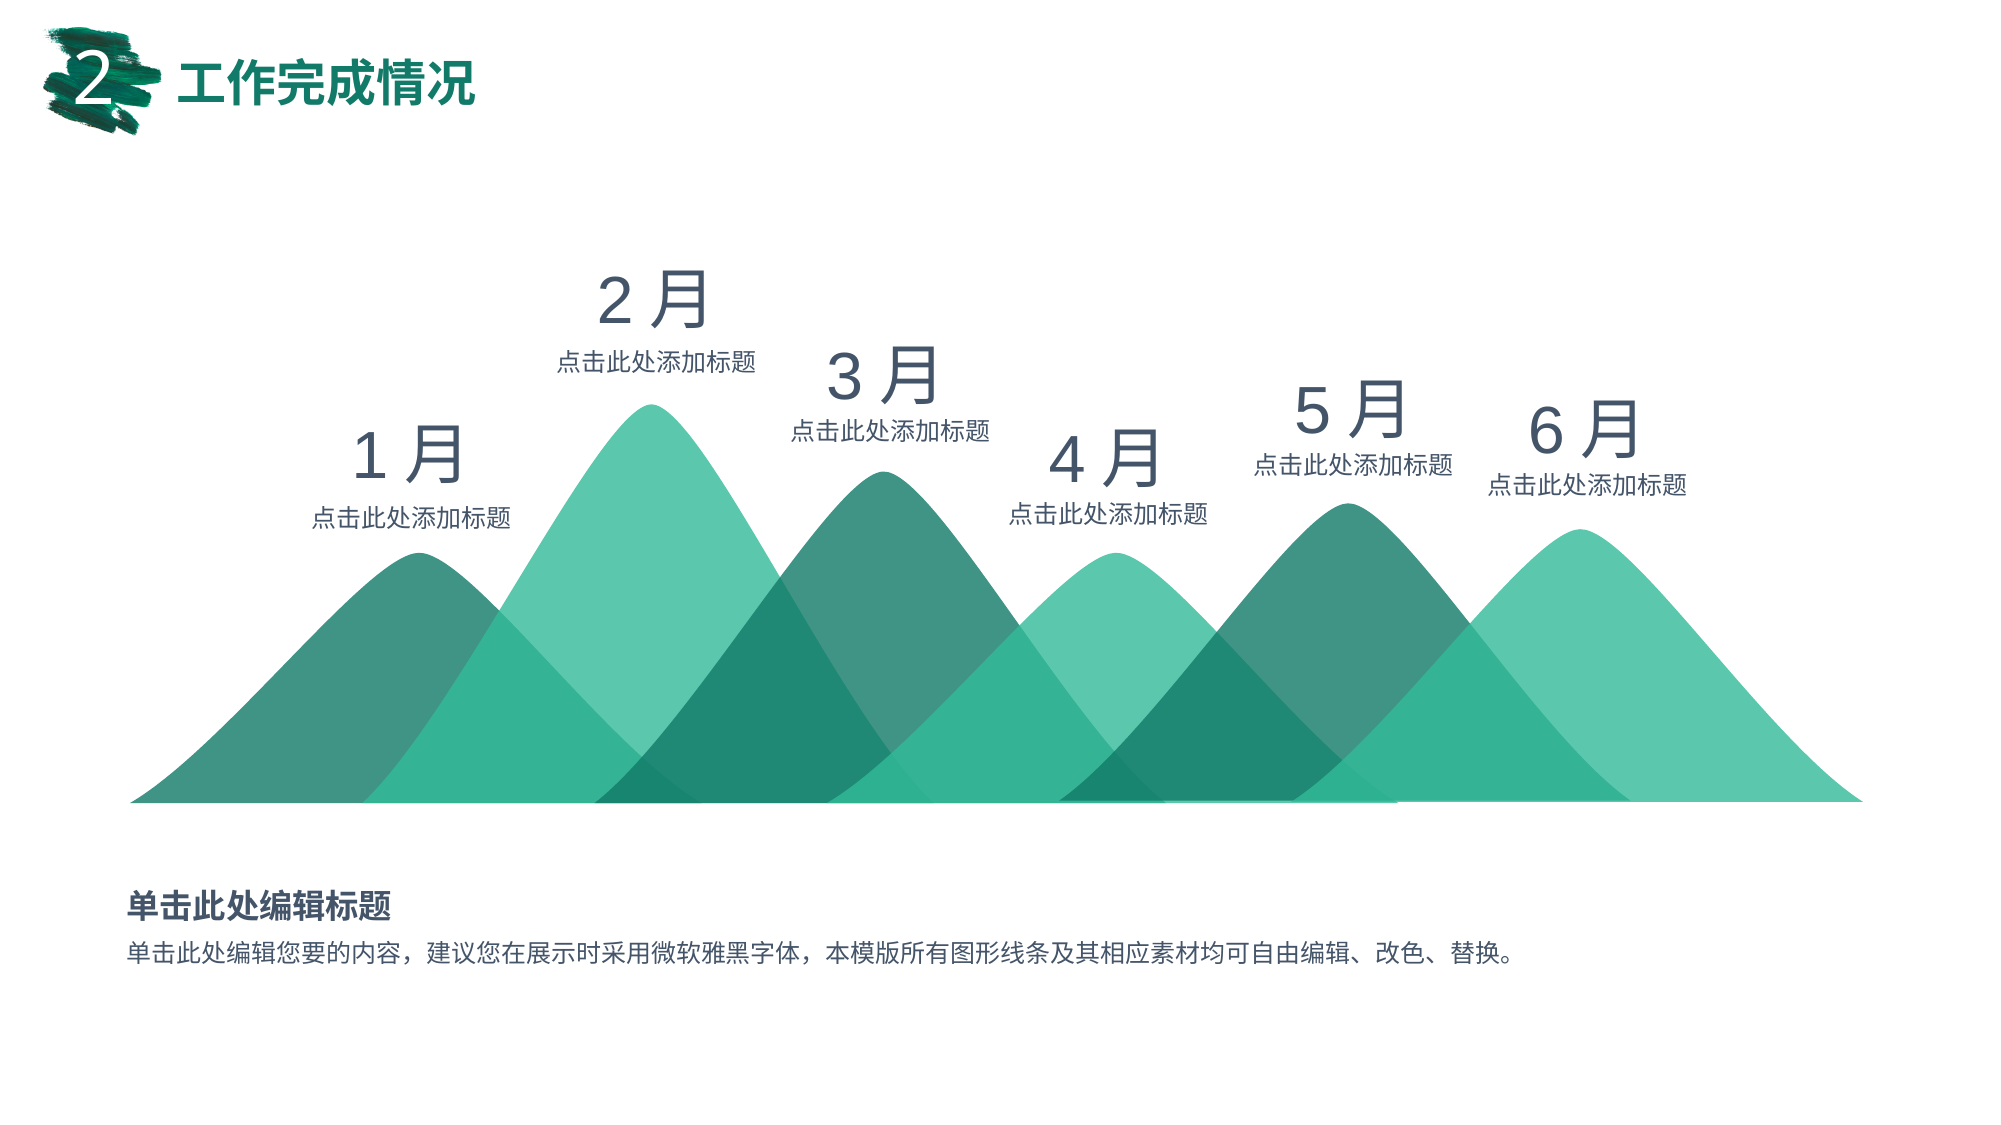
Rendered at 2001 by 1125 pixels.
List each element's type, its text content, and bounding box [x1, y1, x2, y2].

text_box 点击此处添加标题 [1221, 442, 1487, 488]
text_box 点击此处添加标题 [523, 339, 790, 385]
text_box [826, 552, 1399, 804]
text_box 点击此处添加标题 [980, 491, 1236, 537]
text_box 点击此处添加标题 [1454, 462, 1721, 508]
text_box 4月 [1020, 408, 1197, 491]
text_box [129, 552, 499, 804]
text_box [594, 471, 1019, 804]
text_box 5月 [1279, 359, 1429, 442]
text_box 3月 [811, 325, 961, 408]
text_box 工作完成情况 [168, 43, 533, 119]
text_box [1059, 503, 1470, 801]
text_box 点击此处添加标题 [278, 494, 545, 540]
text_box 2月 [581, 249, 732, 339]
text_box 单击此处编辑标题 [111, 870, 465, 933]
text_box [362, 404, 780, 804]
text_box [1291, 529, 1863, 802]
text_box 6月 [1513, 379, 1663, 462]
text_box 1月 [336, 404, 486, 494]
text_box 单击此处编辑您要的内容，建议您在展示时采用微软雅黑字体，本模版所有图形线条及其相应素材均可自由编辑、改色、替换。 [111, 923, 1737, 975]
picture [42, 25, 163, 136]
text_box 点击此处添加标题 [757, 408, 1020, 453]
